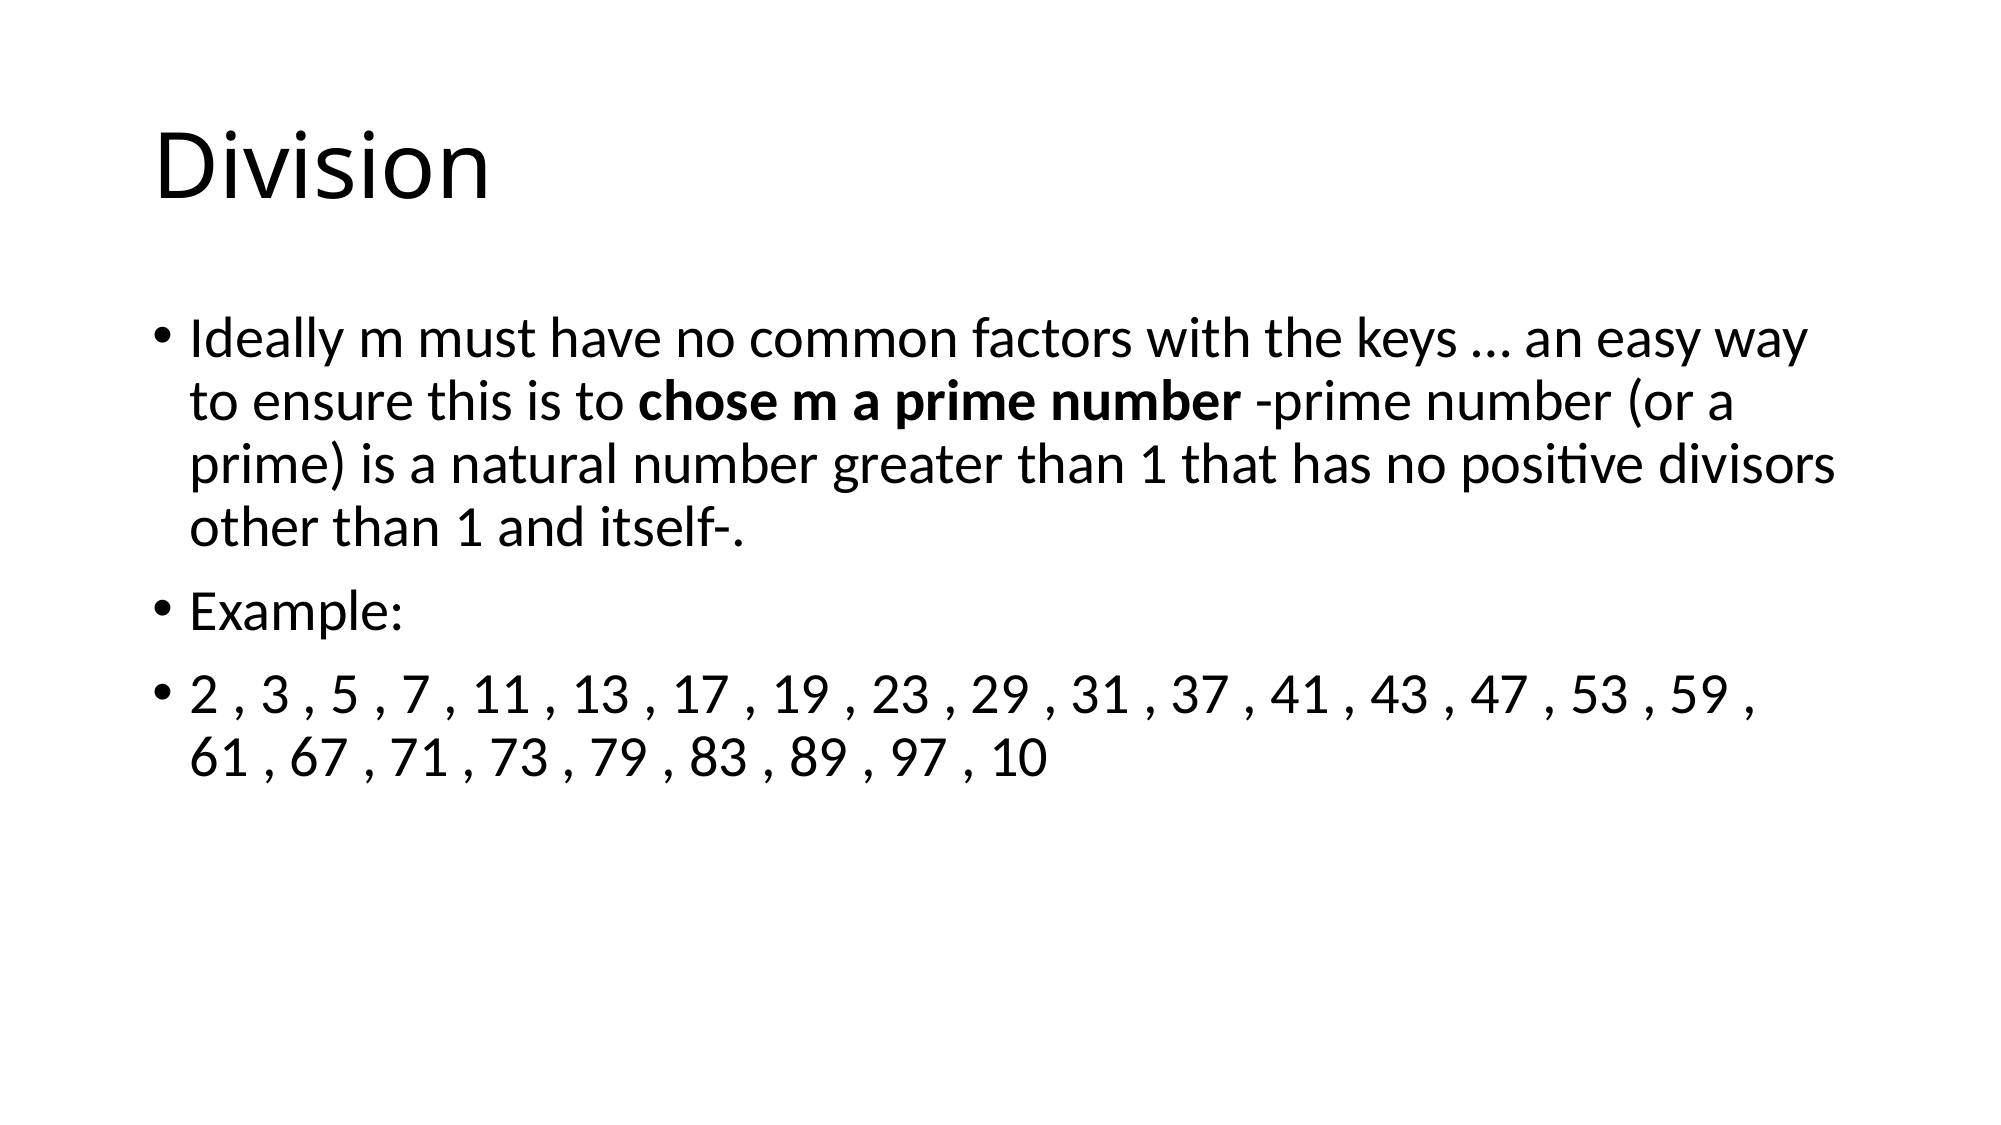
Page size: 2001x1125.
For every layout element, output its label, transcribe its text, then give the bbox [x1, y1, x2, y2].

title Division [137, 59, 1863, 278]
list Ideally m must have no common factors with the keys … an easy way to ensure this is to chose m a prime number -prime number (or a prime) is a natural number greater than 1 that has no positive divisors other than 1 and itself-. Example: 2 , 3 , 5 , 7 , 11 , 13 , 17 , 19 , 23 , 29 , 31 , 37 , 41 , 43 , 47 , 53 , 59 , 61 , 67 , 71 , 73 , 79 , 83 , 89 , 97 , 10 [137, 299, 1863, 1014]
